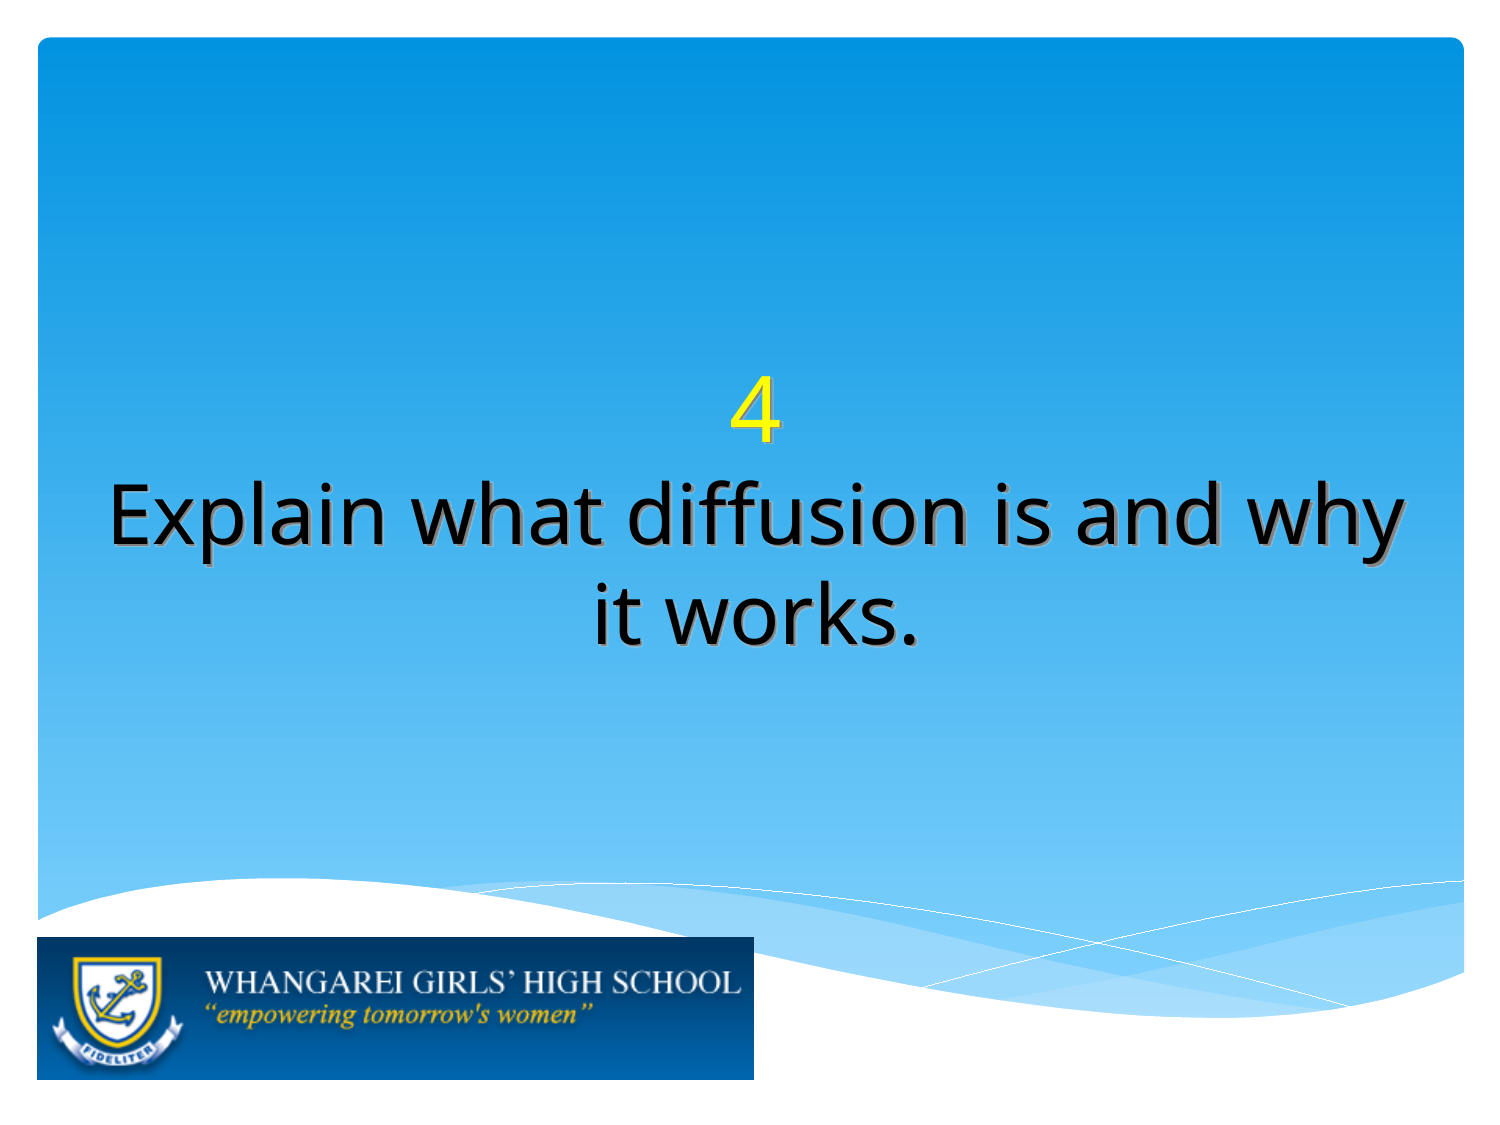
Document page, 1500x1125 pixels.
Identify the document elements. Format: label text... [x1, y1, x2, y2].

text_box 4 Explain what diffusion is and why it works. [74, 99, 1438, 913]
picture [37, 937, 754, 1080]
